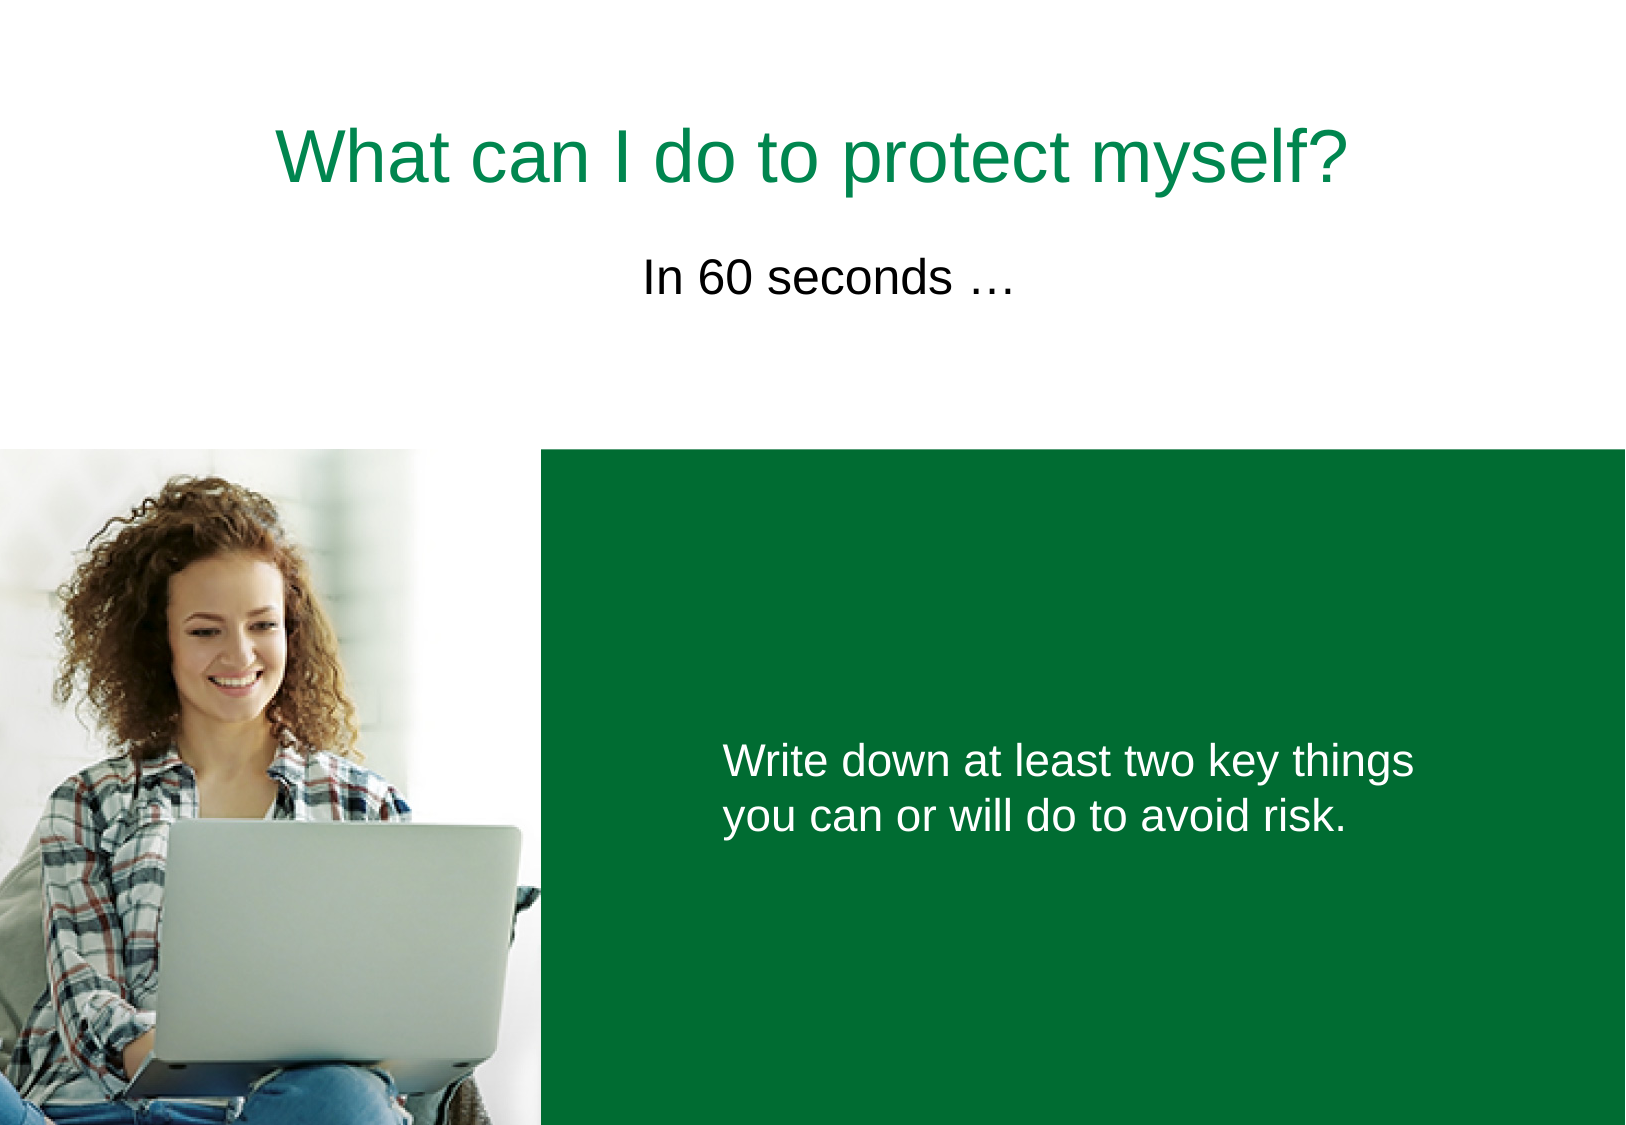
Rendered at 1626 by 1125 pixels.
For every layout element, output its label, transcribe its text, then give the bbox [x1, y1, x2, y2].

text_box In 60 seconds … [193, 244, 1466, 305]
text_box [538, 447, 1625, 1125]
title What can I do to protect myself? [0, 118, 1625, 218]
text_box Write down at least two key things you can or will do to avoid risk. [707, 723, 1489, 848]
picture [0, 449, 541, 1125]
